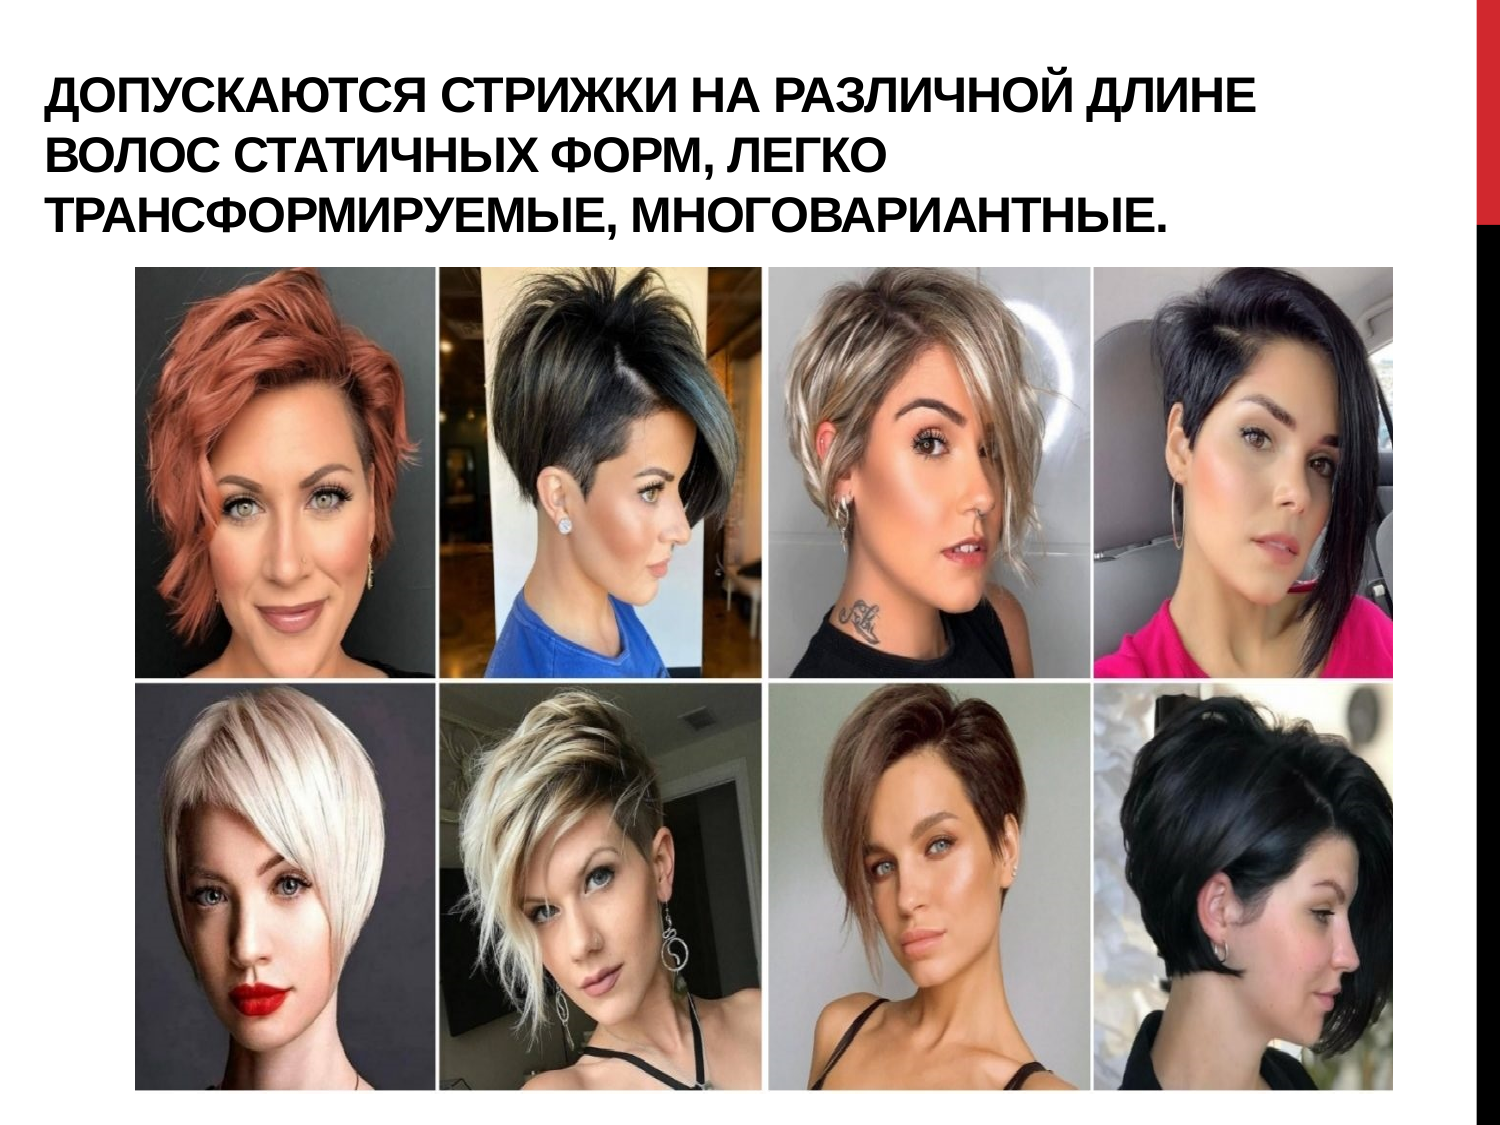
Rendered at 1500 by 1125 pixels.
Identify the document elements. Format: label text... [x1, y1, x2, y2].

title Допускаются стрижки на различной длине волос статичных форм, легко трансформируемые, многовариантные. [29, 25, 1459, 250]
picture [135, 266, 1393, 1095]
